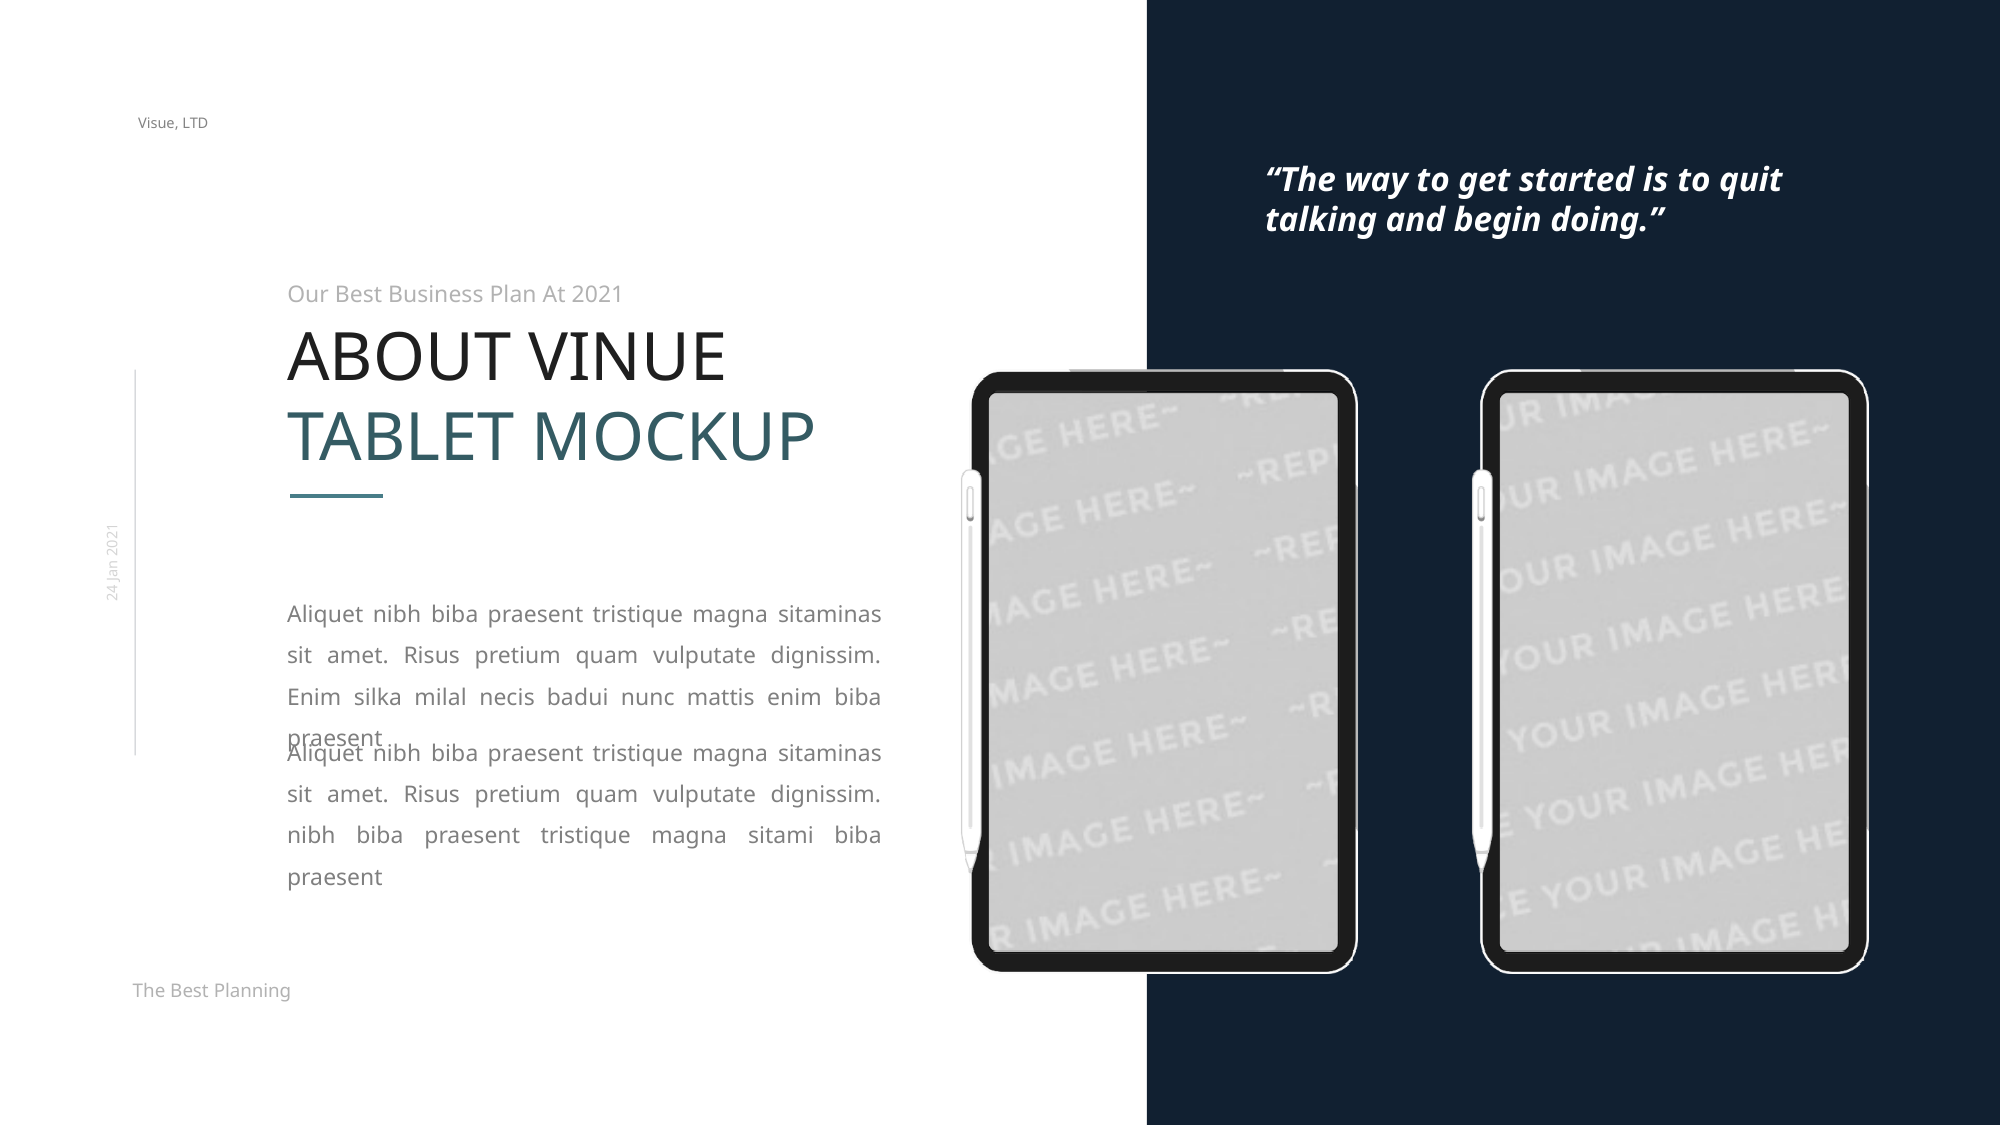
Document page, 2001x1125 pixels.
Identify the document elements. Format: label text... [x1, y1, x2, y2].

text_box Our Best Business Plan At 2021 [272, 271, 640, 314]
text_box “The way to get started is to quit talking and begin doing.” [1250, 150, 1841, 246]
text_box ABOUT VINUE TABLET MOCKUP [272, 306, 943, 482]
text_box Aliquet nibh biba praesent tristique magna sitaminas sit amet. Risus pretium quam vulputate dignissim. nibh biba praesent tristique magna sitami biba praesent [272, 717, 875, 897]
text_box Visue, LTD [123, 106, 224, 139]
text_box Aliquet nibh biba praesent tristique magna sitaminas sit amet. Risus pretium quam vulputate dignissim. Enim silka milal necis badui nunc mattis enim biba praesent [272, 578, 875, 717]
text_box The Best Planning [117, 971, 306, 1009]
picture [875, 352, 1954, 992]
text_box [1146, 0, 2000, 1125]
text_box 24 Jan 2021 [95, 508, 128, 617]
